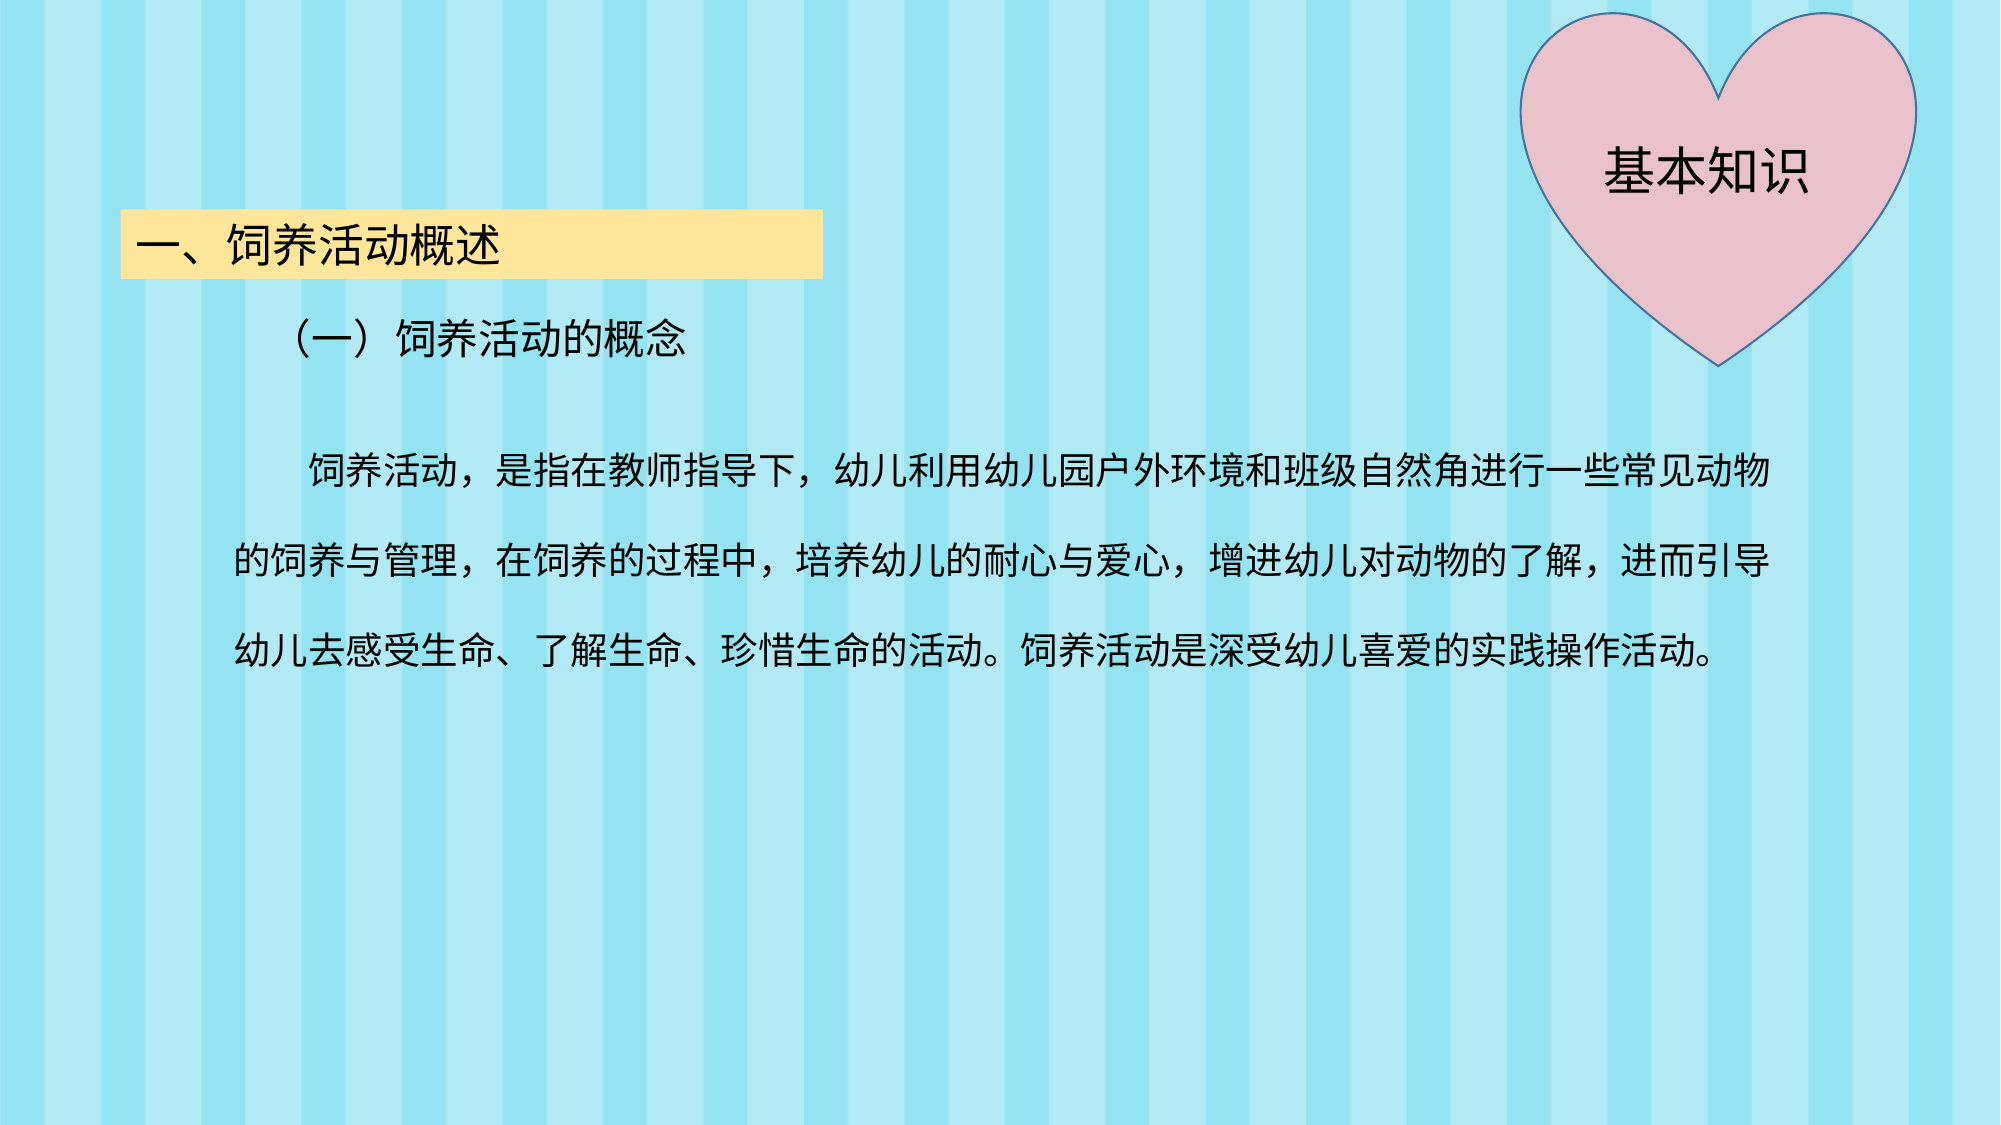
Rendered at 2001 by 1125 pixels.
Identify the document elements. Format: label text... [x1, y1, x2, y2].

picture [0, 0, 2000, 1125]
text_box 基本知识 [1588, 130, 1848, 209]
text_box [1519, 12, 1918, 368]
text_box 一、饲养活动概述 [120, 209, 823, 279]
text_box （一）饲养活动的概念 [255, 305, 823, 371]
text_box 饲养活动，是指在教师指导下，幼儿利用幼儿园户外环境和班级自然角进行一些常见动物 的饲养与管理，在饲养的过程中，培养幼儿的耐心与爱心，增进幼儿对动物的了解，进而引导 幼儿去感受生命、了解生命、珍惜生命的活动。饲养活动是深受幼儿喜爱的实践操作活动。 [218, 394, 1809, 680]
